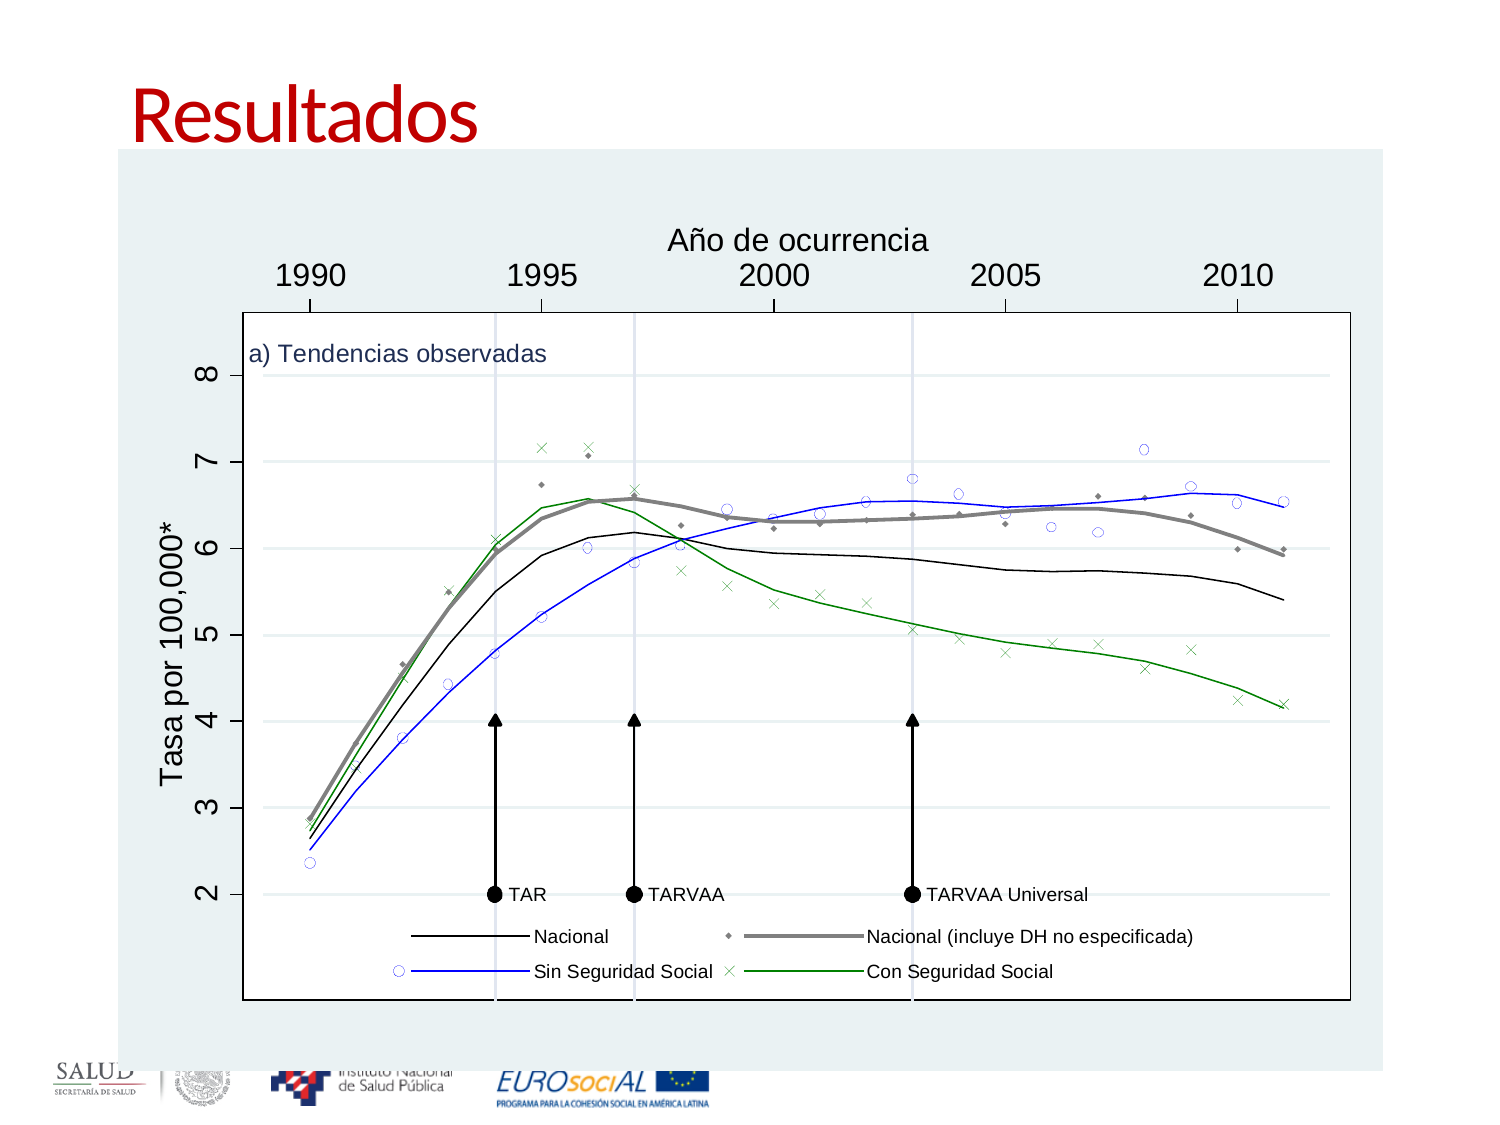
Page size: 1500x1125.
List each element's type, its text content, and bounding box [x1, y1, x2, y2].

picture [53, 138, 1394, 1116]
text_box Resultados [115, 15, 1464, 203]
